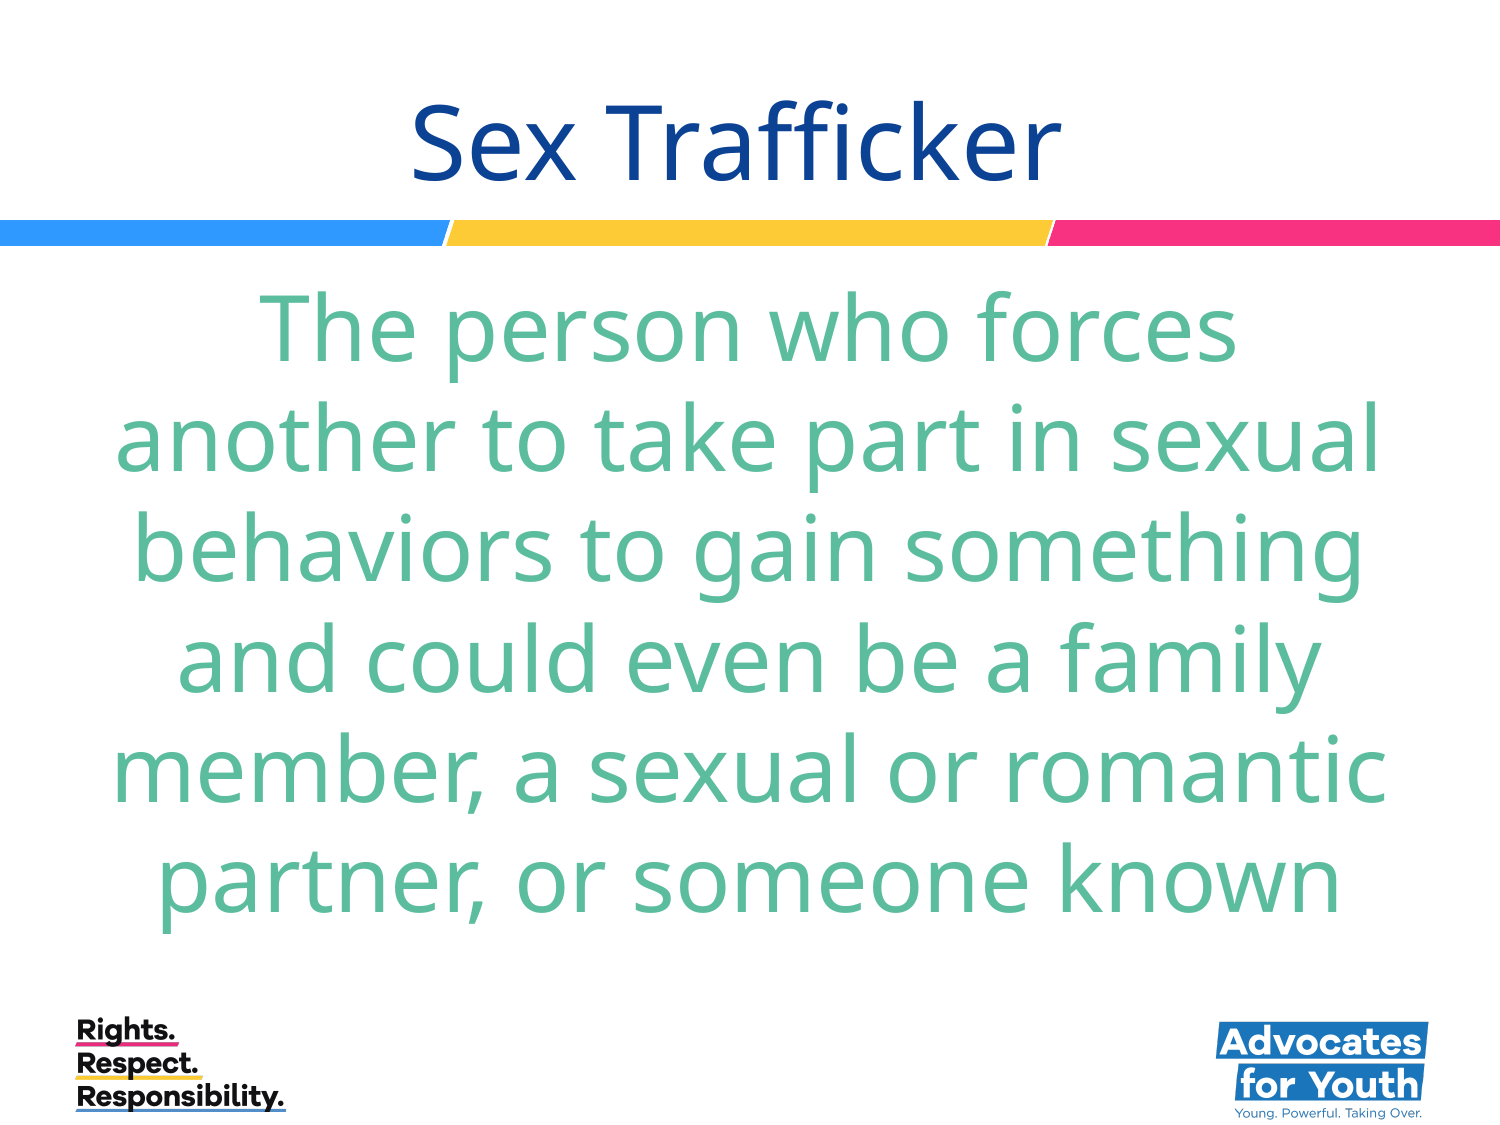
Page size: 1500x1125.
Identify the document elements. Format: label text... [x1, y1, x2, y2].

picture [0, 207, 1500, 258]
list The person who forces another to take part in sexual behaviors to gain something and could even be a family member, a sexual or romantic partner, or someone known [75, 262, 1425, 1005]
title Sex Trafficker [75, 45, 1425, 233]
